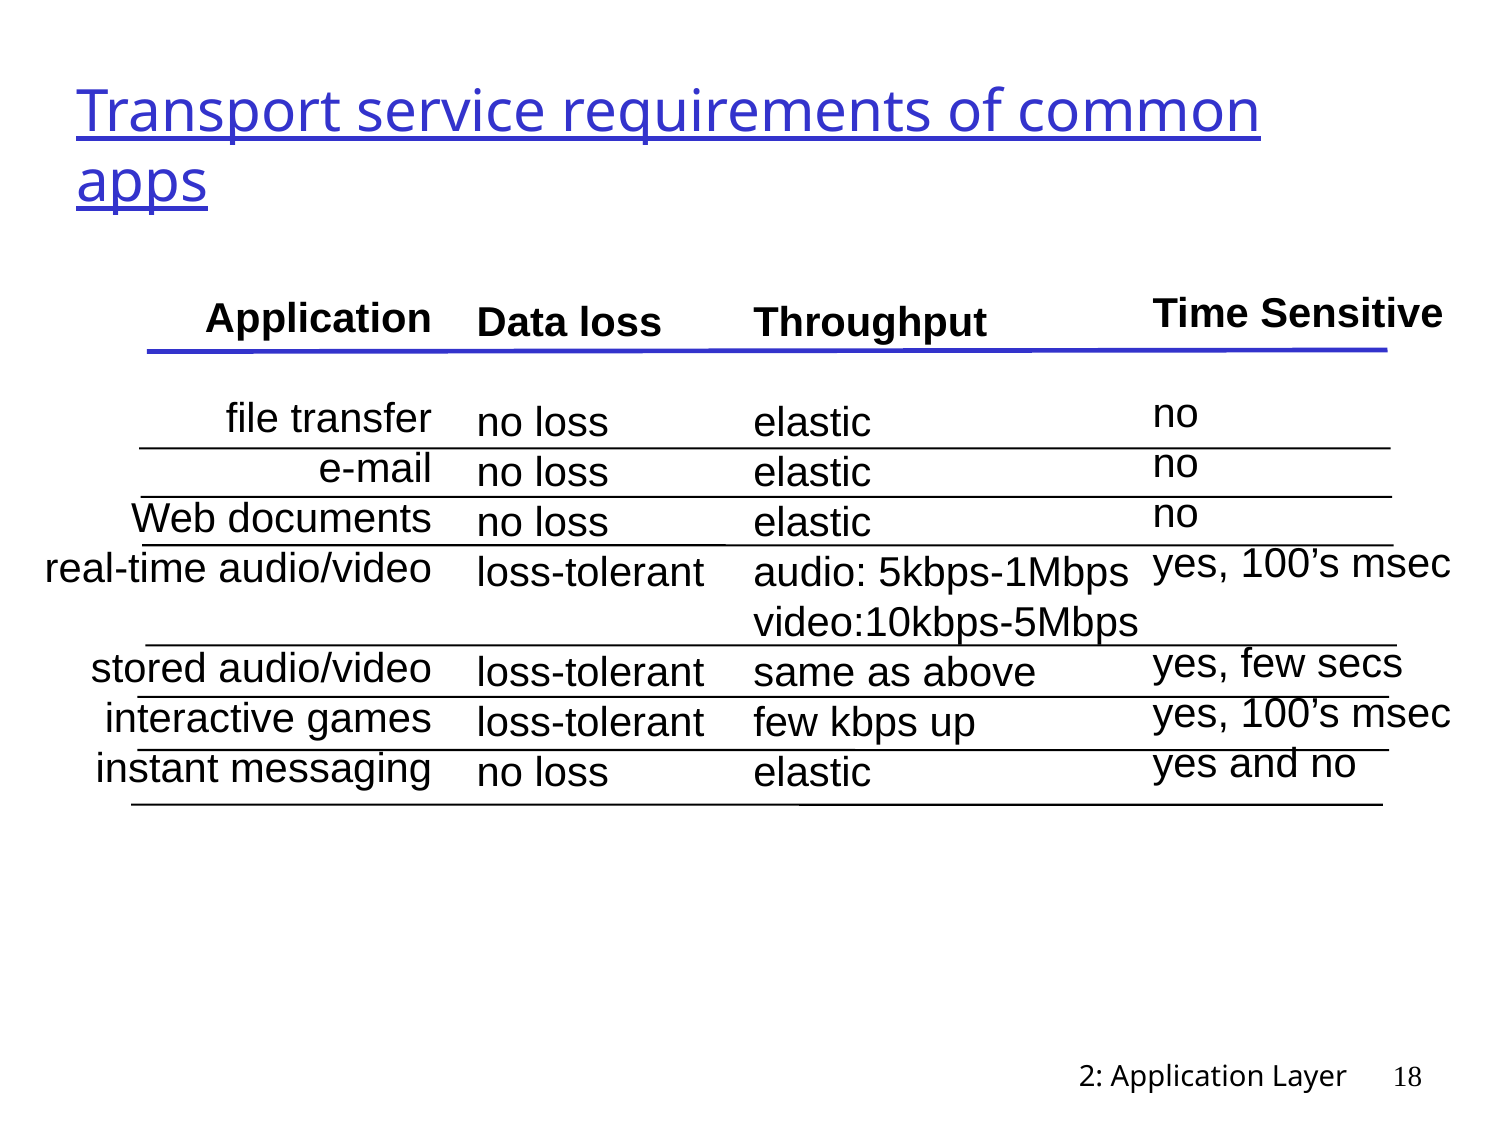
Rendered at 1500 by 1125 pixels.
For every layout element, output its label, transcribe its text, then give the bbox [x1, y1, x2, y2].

text_box Data loss no loss no loss no loss loss-tolerant loss-tolerant loss-tolerant no loss [461, 497, 720, 545]
text_box Throughput elastic elastic elastic audio: 5kbps-1Mbps video:10kbps-5Mbps same as above few kbps up elastic [738, 697, 1137, 750]
text_box Throughput elastic elastic elastic audio: 5kbps-1Mbps video:10kbps-5Mbps same as above few kbps up elastic [738, 351, 1137, 448]
text_box Data loss no loss no loss no loss loss-tolerant loss-tolerant loss-tolerant no loss [461, 287, 720, 448]
text_box Throughput elastic elastic elastic audio: 5kbps-1Mbps video:10kbps-5Mbps same as above few kbps up elastic [738, 646, 1137, 696]
title Transport service requirements of common apps [60, 49, 1407, 238]
text_box Data loss no loss no loss no loss loss-tolerant loss-tolerant loss-tolerant no loss [461, 449, 720, 496]
text_box Throughput elastic elastic elastic audio: 5kbps-1Mbps video:10kbps-5Mbps same as above few kbps up elastic [738, 449, 1137, 496]
text_box Time Sensitive no no no yes, 100’s msec yes, few secs yes, 100’s msec yes and no [1137, 278, 1476, 794]
text_box Data loss no loss no loss no loss loss-tolerant loss-tolerant loss-tolerant no loss [461, 751, 720, 803]
footer 2: Application Layer [887, 1049, 1362, 1125]
text_box Throughput elastic elastic elastic audio: 5kbps-1Mbps video:10kbps-5Mbps same as above few kbps up elastic [738, 287, 1137, 350]
slide_number 18 [1362, 1049, 1438, 1125]
text_box Data loss no loss no loss no loss loss-tolerant loss-tolerant loss-tolerant no loss [461, 697, 720, 750]
text_box Throughput elastic elastic elastic audio: 5kbps-1Mbps video:10kbps-5Mbps same as above few kbps up elastic [738, 497, 1137, 545]
text_box Data loss no loss no loss no loss loss-tolerant loss-tolerant loss-tolerant no loss [461, 646, 720, 696]
text_box Data loss no loss no loss no loss loss-tolerant loss-tolerant loss-tolerant no loss [461, 546, 720, 645]
text_box Application file transfer e-mail Web documents real-time audio/video stored audio/video interactive games instant messaging [29, 283, 447, 799]
text_box Throughput elastic elastic elastic audio: 5kbps-1Mbps video:10kbps-5Mbps same as above few kbps up elastic [738, 546, 1137, 645]
text_box Throughput elastic elastic elastic audio: 5kbps-1Mbps video:10kbps-5Mbps same as above few kbps up elastic [738, 751, 1161, 803]
